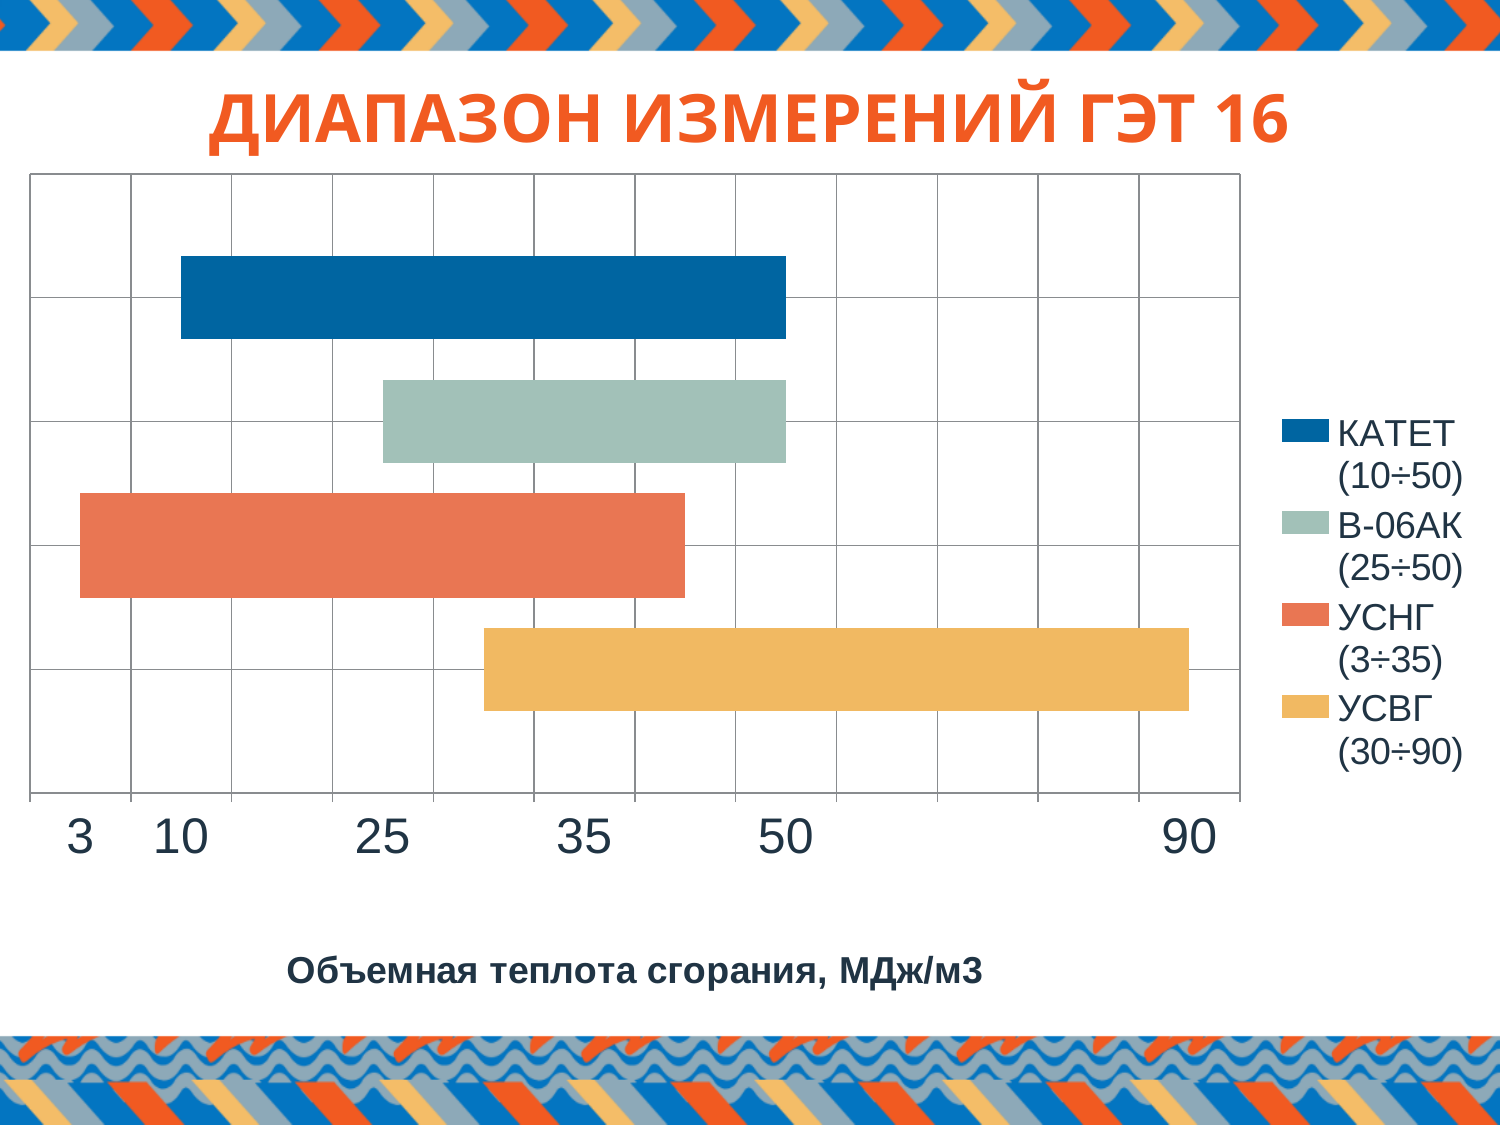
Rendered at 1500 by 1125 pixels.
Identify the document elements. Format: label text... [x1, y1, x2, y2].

chart [0, 156, 1500, 1028]
picture [0, 0, 1500, 53]
picture [0, 1028, 1500, 1125]
title ДИАПАЗОН ИЗМЕРЕНИЙ ГЭТ 16 [0, 53, 1500, 156]
